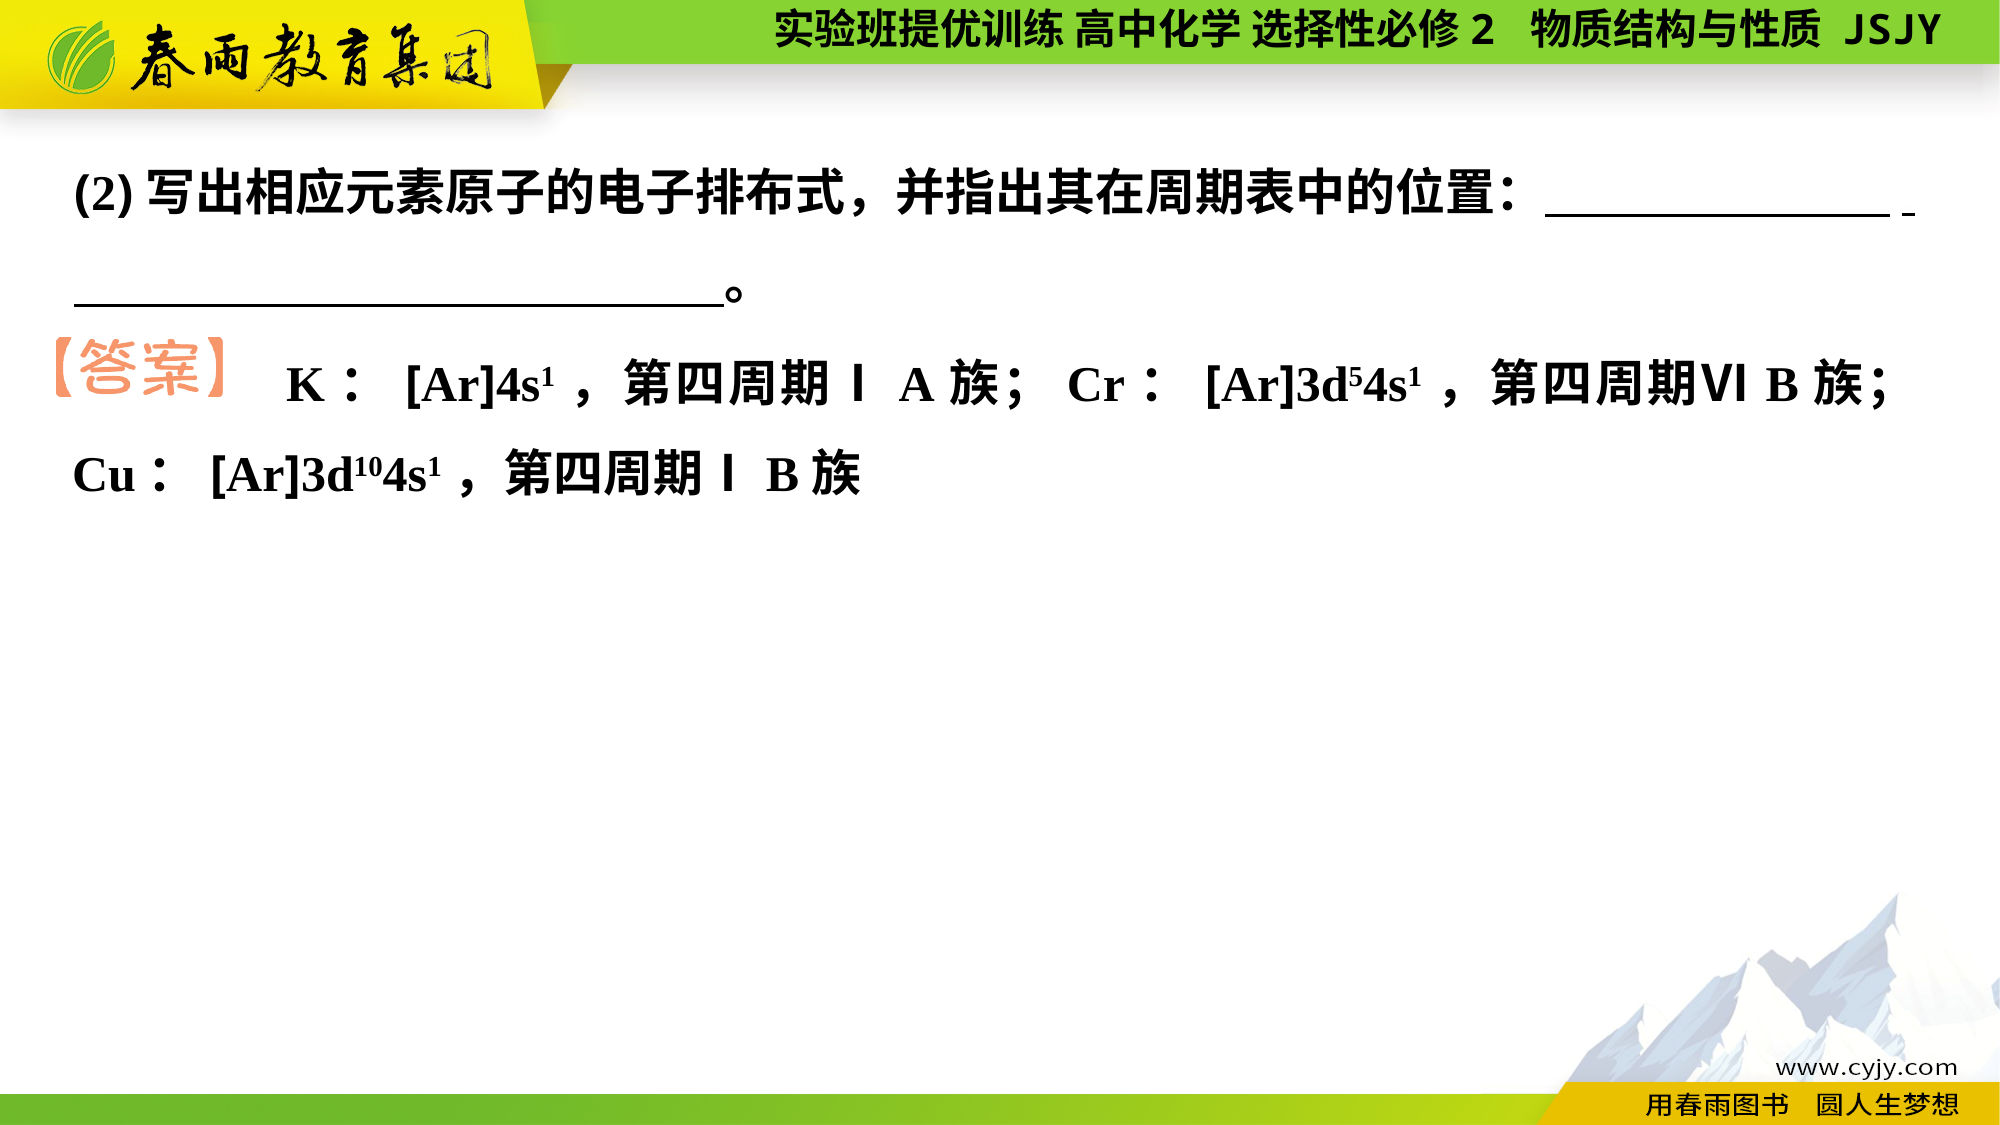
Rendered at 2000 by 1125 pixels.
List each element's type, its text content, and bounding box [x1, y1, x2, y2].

list (2)写出相应元素原子的电子排布式，并指出其在周期表中的位置： . 。 [59, 122, 1944, 314]
picture [0, 0, 2000, 1125]
text_box K：[Ar]4s1，第四周期ⅠA族；Cr：[Ar]3d54s1，第四周期ⅥB族；Cu：[Ar]3d104s1，第四周期ⅠB族 [56, 314, 1944, 510]
